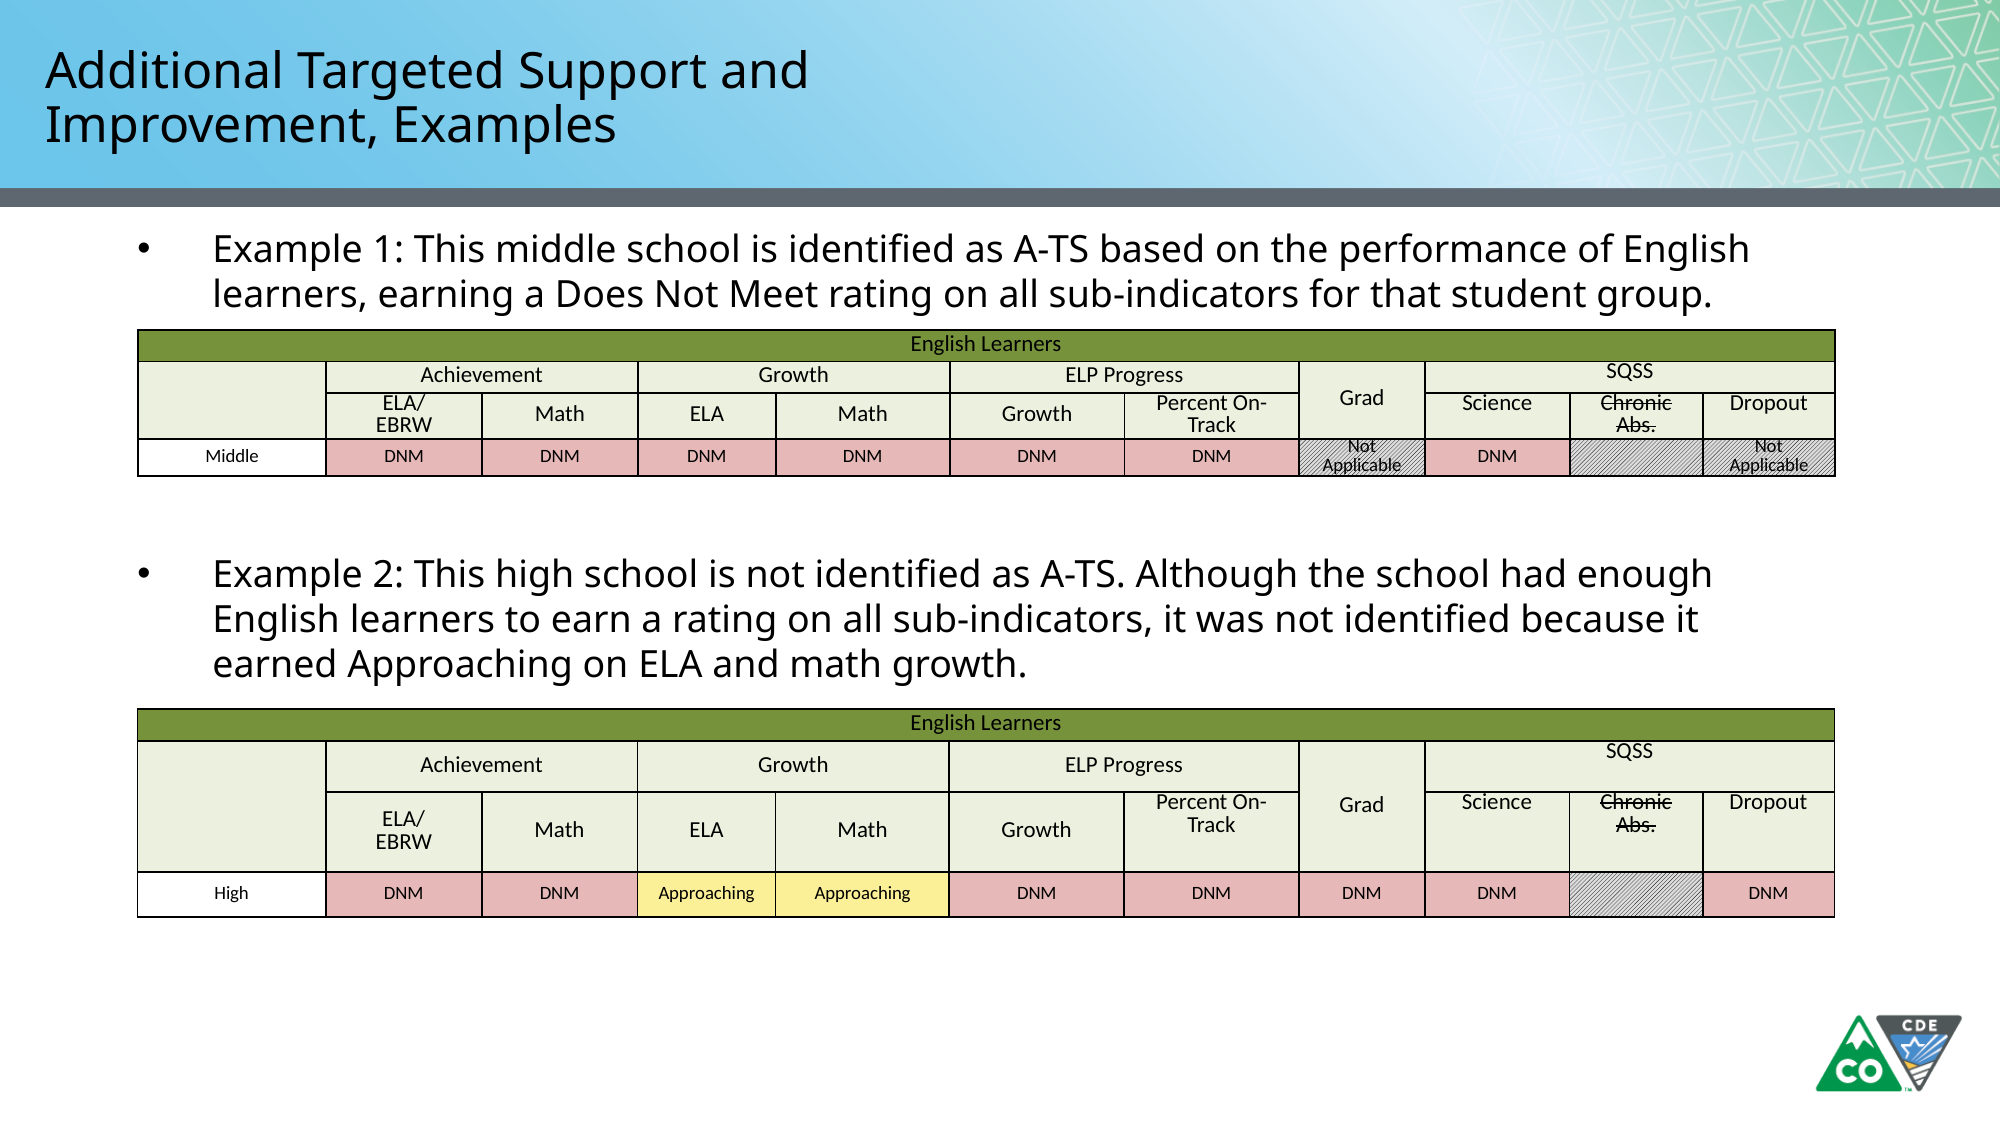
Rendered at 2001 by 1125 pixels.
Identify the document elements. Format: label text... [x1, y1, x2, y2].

table_cell [1571, 440, 1702, 475]
table_cell Achievement [327, 362, 637, 392]
table_cell Approaching [638, 873, 775, 916]
table_cell High [138, 873, 325, 916]
table_header English Learners [139, 331, 1834, 361]
table_cell Math [777, 394, 949, 438]
table_cell DNM [1300, 873, 1424, 916]
table_cell Grad [1300, 362, 1424, 438]
title Additional Targeted Support and Improvement, Examples [45, 45, 1000, 162]
table_cell Percent On-Track [1125, 394, 1298, 438]
table_cell ELA [638, 793, 775, 871]
table_cell DNM [1426, 440, 1569, 475]
table_cell Dropout [1704, 793, 1834, 871]
table_cell ELP Progress [951, 362, 1298, 392]
table_cell Growth [950, 793, 1123, 871]
table_cell ELP Progress [950, 742, 1298, 791]
table_cell Growth [638, 742, 948, 791]
table_cell Growth [639, 362, 949, 392]
table_cell DNM [1125, 873, 1298, 916]
table_cell DNM [1125, 440, 1298, 475]
table_cell DNM [327, 873, 481, 916]
table_cell DNM [951, 440, 1124, 475]
table_cell Not Applicable [1300, 440, 1424, 475]
table_cell DNM [639, 440, 775, 475]
table_cell [1570, 873, 1702, 916]
table_cell [139, 362, 325, 438]
table_cell Math [483, 394, 637, 438]
table_cell Math [776, 793, 948, 871]
table_cell Math [483, 793, 637, 871]
table_cell Approaching [776, 873, 948, 916]
table_cell Grad [1300, 742, 1424, 871]
list Example 1: This middle school is identified as A-TS based on the performance of English learners, earning a Does Not Meet rating on all sub-indicators for that student group. Example 2: This high school is not identified as A-TS. Although the school had enough English learners to earn a rating on all sub-indicators, it was not identified because it earned Approaching on ELA and math growth. [137, 477, 1836, 1003]
table_cell SQSS [1426, 742, 1834, 791]
table_cell DNM [1704, 873, 1834, 916]
table_cell Chronic Abs. [1571, 394, 1702, 438]
table_cell Chronic Abs. [1570, 793, 1702, 871]
table_cell ELA [639, 394, 775, 438]
table_cell Dropout [1704, 394, 1834, 438]
table_cell Science [1426, 394, 1569, 438]
table_header English Learners [138, 710, 1834, 740]
table_cell ELA/ EBRW [327, 793, 481, 871]
list Example 1: This middle school is identified as A-TS based on the performance of English learners, earning a Does Not Meet rating on all sub-indicators for that student group. Example 2: This high school is not identified as A-TS. Although the school had enough English learners to earn a rating on all sub-indicators, it was not identified because it earned Approaching on ELA and math growth. [137, 225, 1836, 329]
table_cell DNM [327, 440, 481, 475]
picture [1803, 1006, 1972, 1099]
table_cell [138, 742, 325, 871]
table_cell Achievement [327, 742, 637, 791]
table_cell Percent On-Track [1125, 793, 1298, 871]
table_cell DNM [777, 440, 949, 475]
table_cell Not Applicable [1704, 440, 1834, 475]
table_cell Growth [951, 394, 1124, 438]
table_cell Science [1426, 793, 1569, 871]
table_cell ELA/ EBRW [327, 394, 481, 438]
table_cell DNM [483, 873, 637, 916]
table_cell DNM [950, 873, 1123, 916]
table_cell Middle [139, 440, 325, 475]
picture [0, 0, 2000, 207]
table_cell DNM [1426, 873, 1569, 916]
table_cell SQSS [1426, 362, 1834, 392]
table_cell DNM [483, 440, 637, 475]
